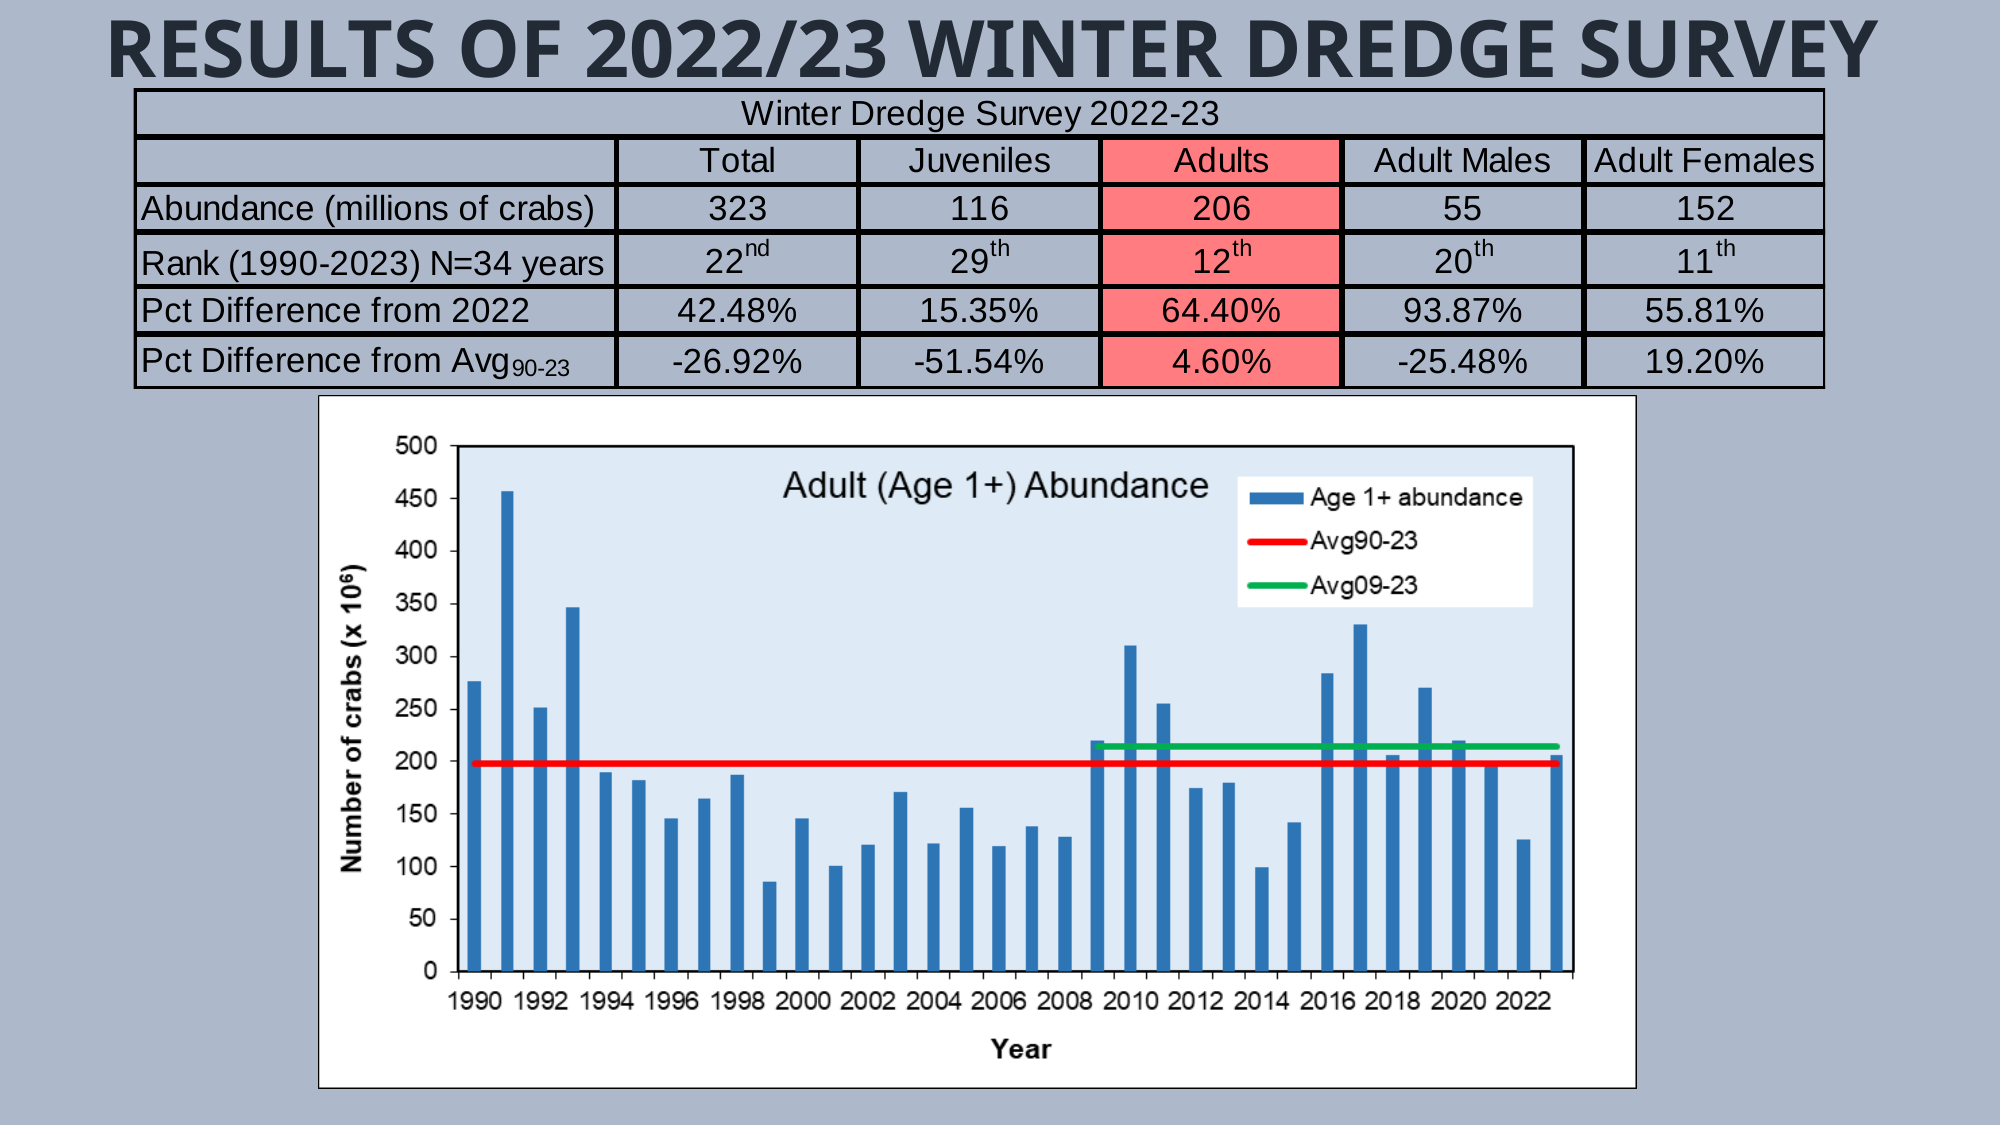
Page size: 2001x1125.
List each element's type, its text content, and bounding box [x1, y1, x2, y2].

slide_number 6 [1526, 1045, 1977, 1106]
title Results of 2022/23 Winter Dredge Survey [89, 0, 1977, 141]
picture [317, 395, 1637, 1090]
picture [133, 88, 1828, 391]
